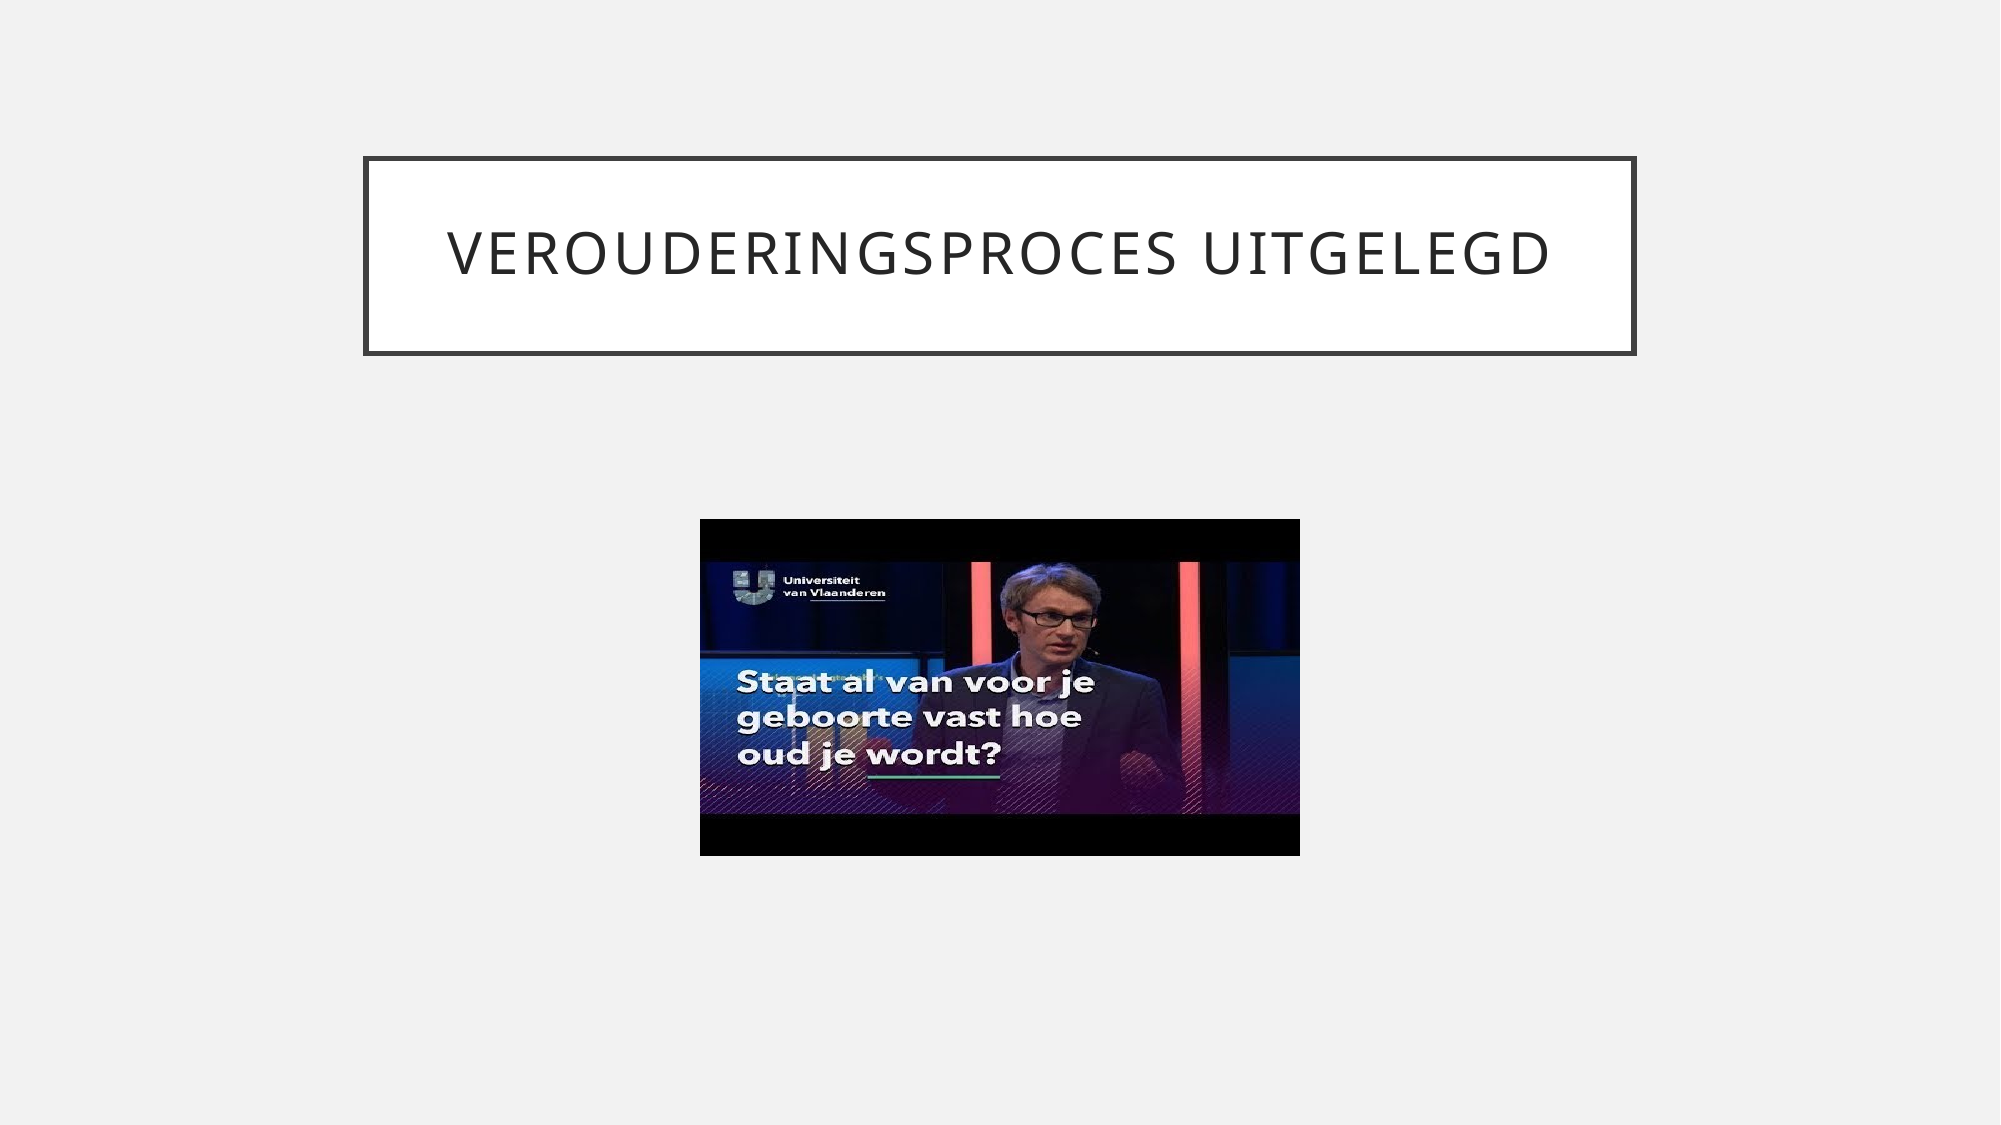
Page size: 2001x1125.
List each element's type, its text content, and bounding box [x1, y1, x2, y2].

title Verouderingsproces uitgelegd [363, 156, 1637, 356]
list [699, 518, 1300, 856]
